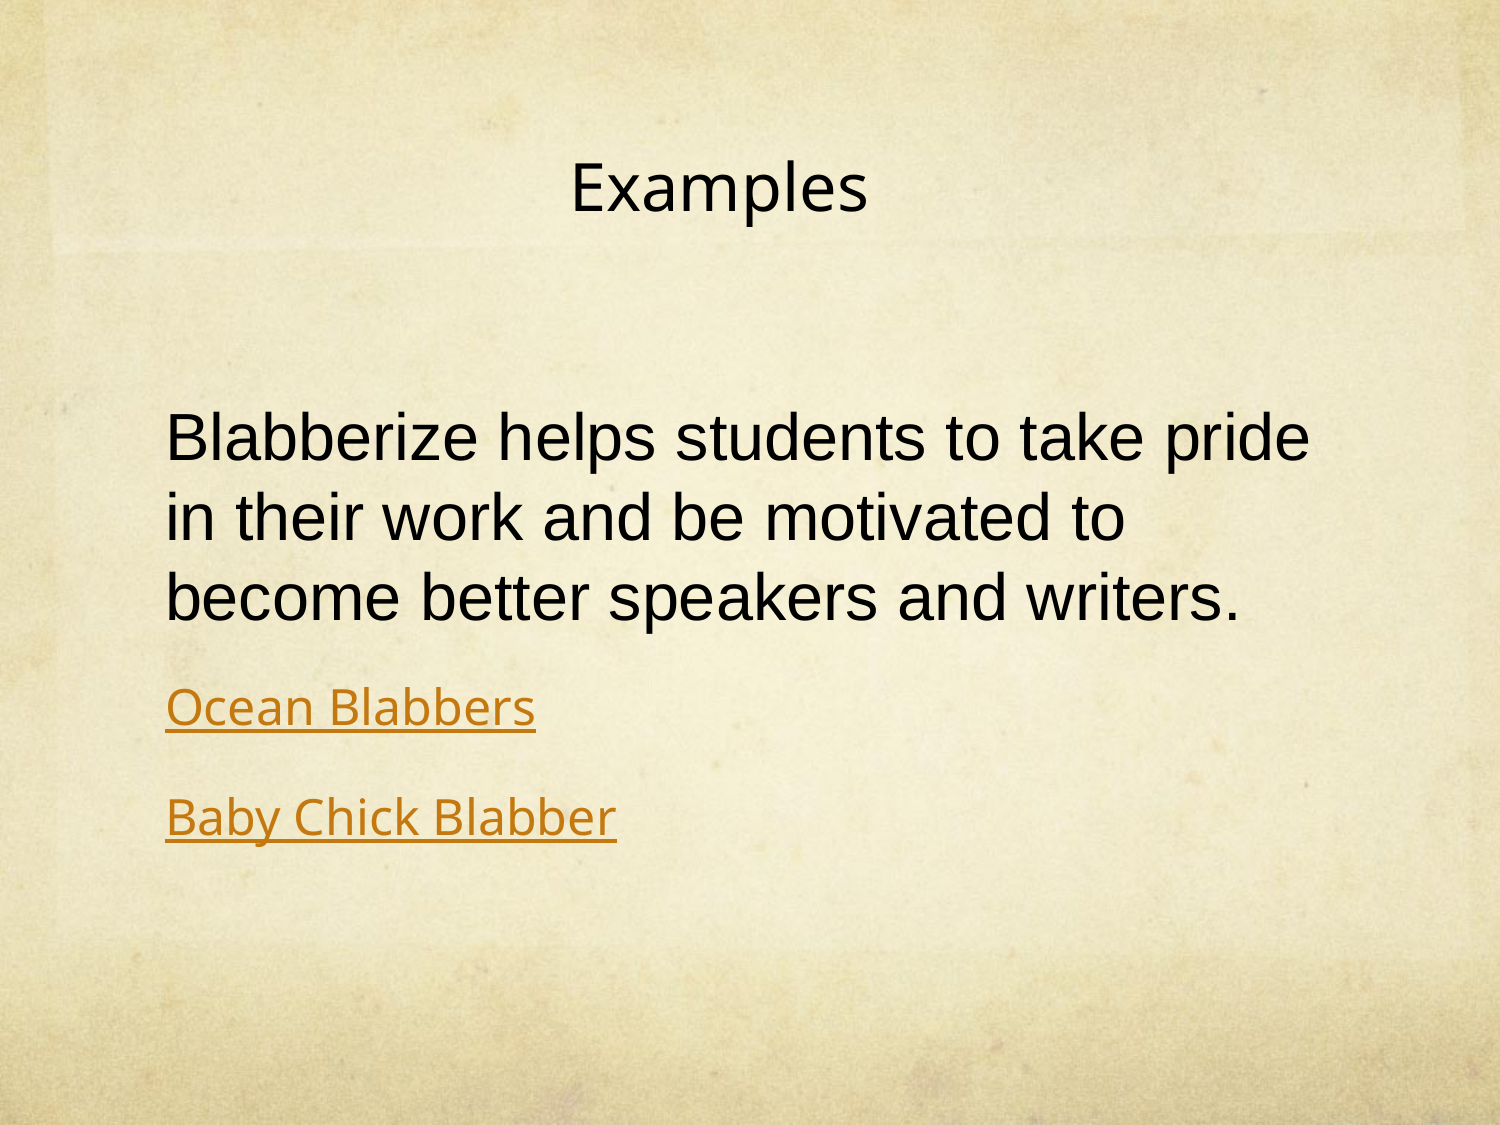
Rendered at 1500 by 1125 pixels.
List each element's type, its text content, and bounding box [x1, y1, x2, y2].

picture [0, 0, 1500, 1125]
text_box Examples [554, 137, 885, 233]
list Blabberize helps students to take pride in their work and be motivated to become better speakers and writers. Ocean Blabbers Baby Chick Blabber [149, 284, 1350, 951]
